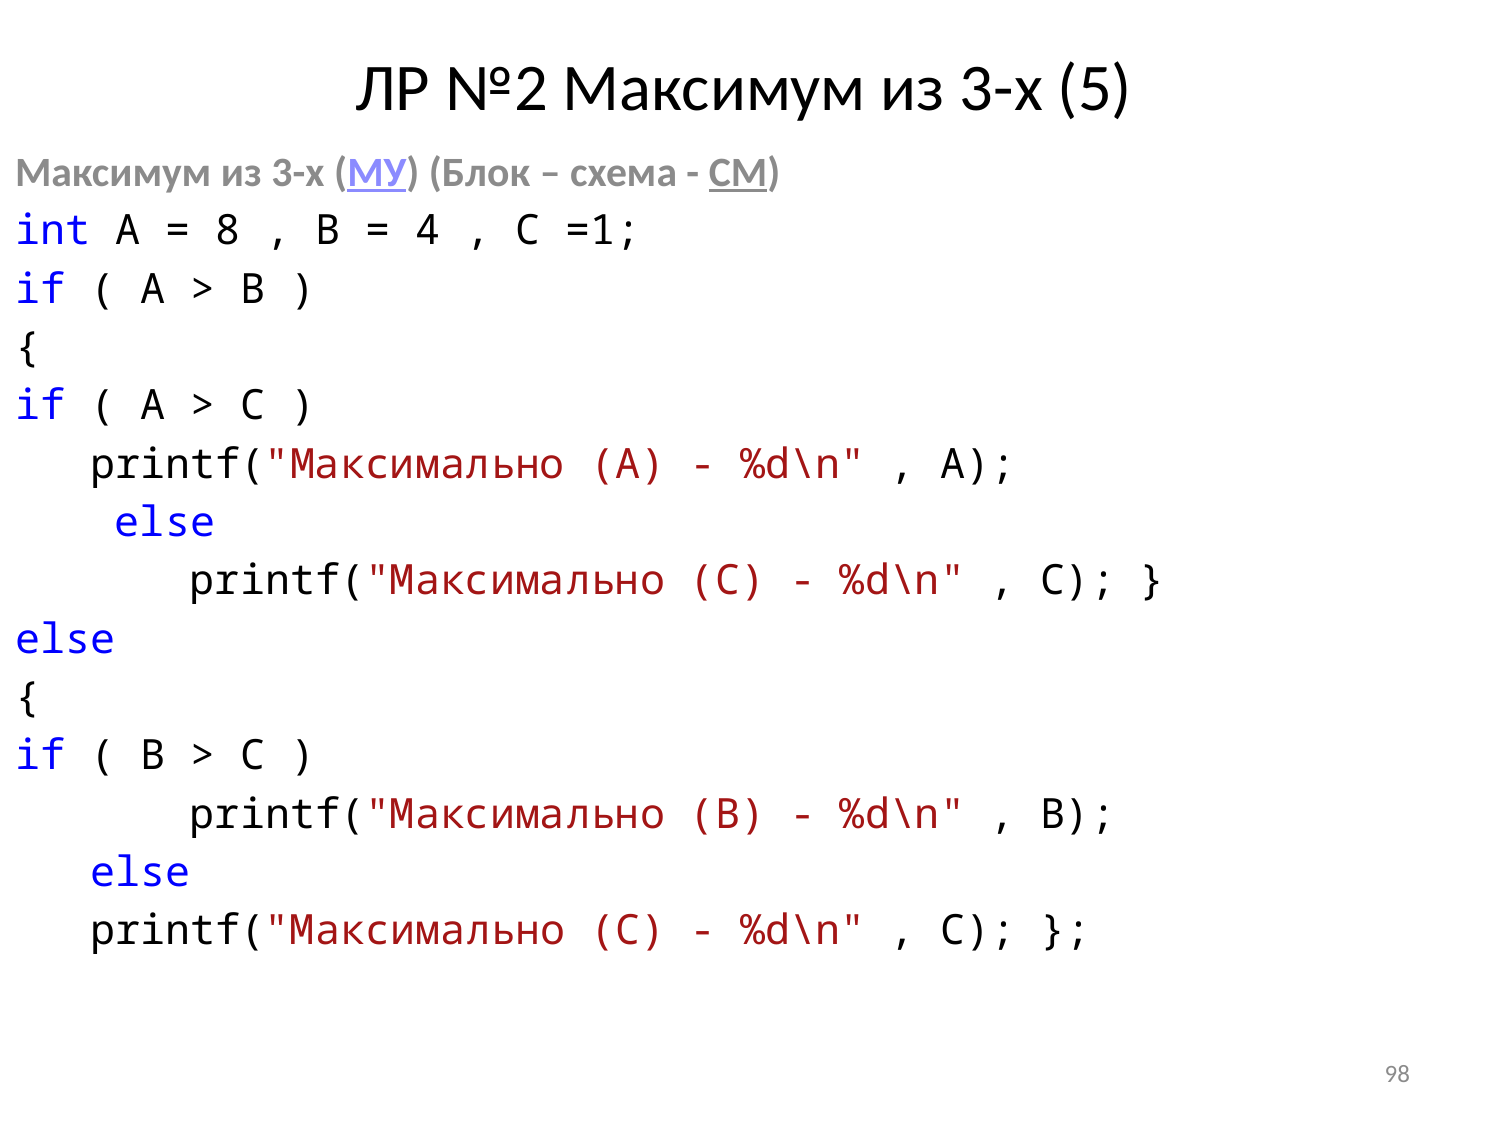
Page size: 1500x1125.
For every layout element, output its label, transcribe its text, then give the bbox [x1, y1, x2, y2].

slide_number 98 [1074, 1042, 1425, 1103]
title ЛР №2 Максимум из 3-х (5) [135, 19, 1353, 137]
text_box Максимум из 3-х (МУ) (Блок – схема - СМ) int A = 8 , B = 4 , C =1; if ( A > B ) { if ( A > C ) printf("Максимально (A) - %d\n" , A); else printf("Максимально (C) - %d\n" , C); } else { if ( B > C ) printf("Максимально (B) - %d\n" , B); else printf("Максимально (C) - %d\n" , C); }; [0, 137, 1495, 976]
